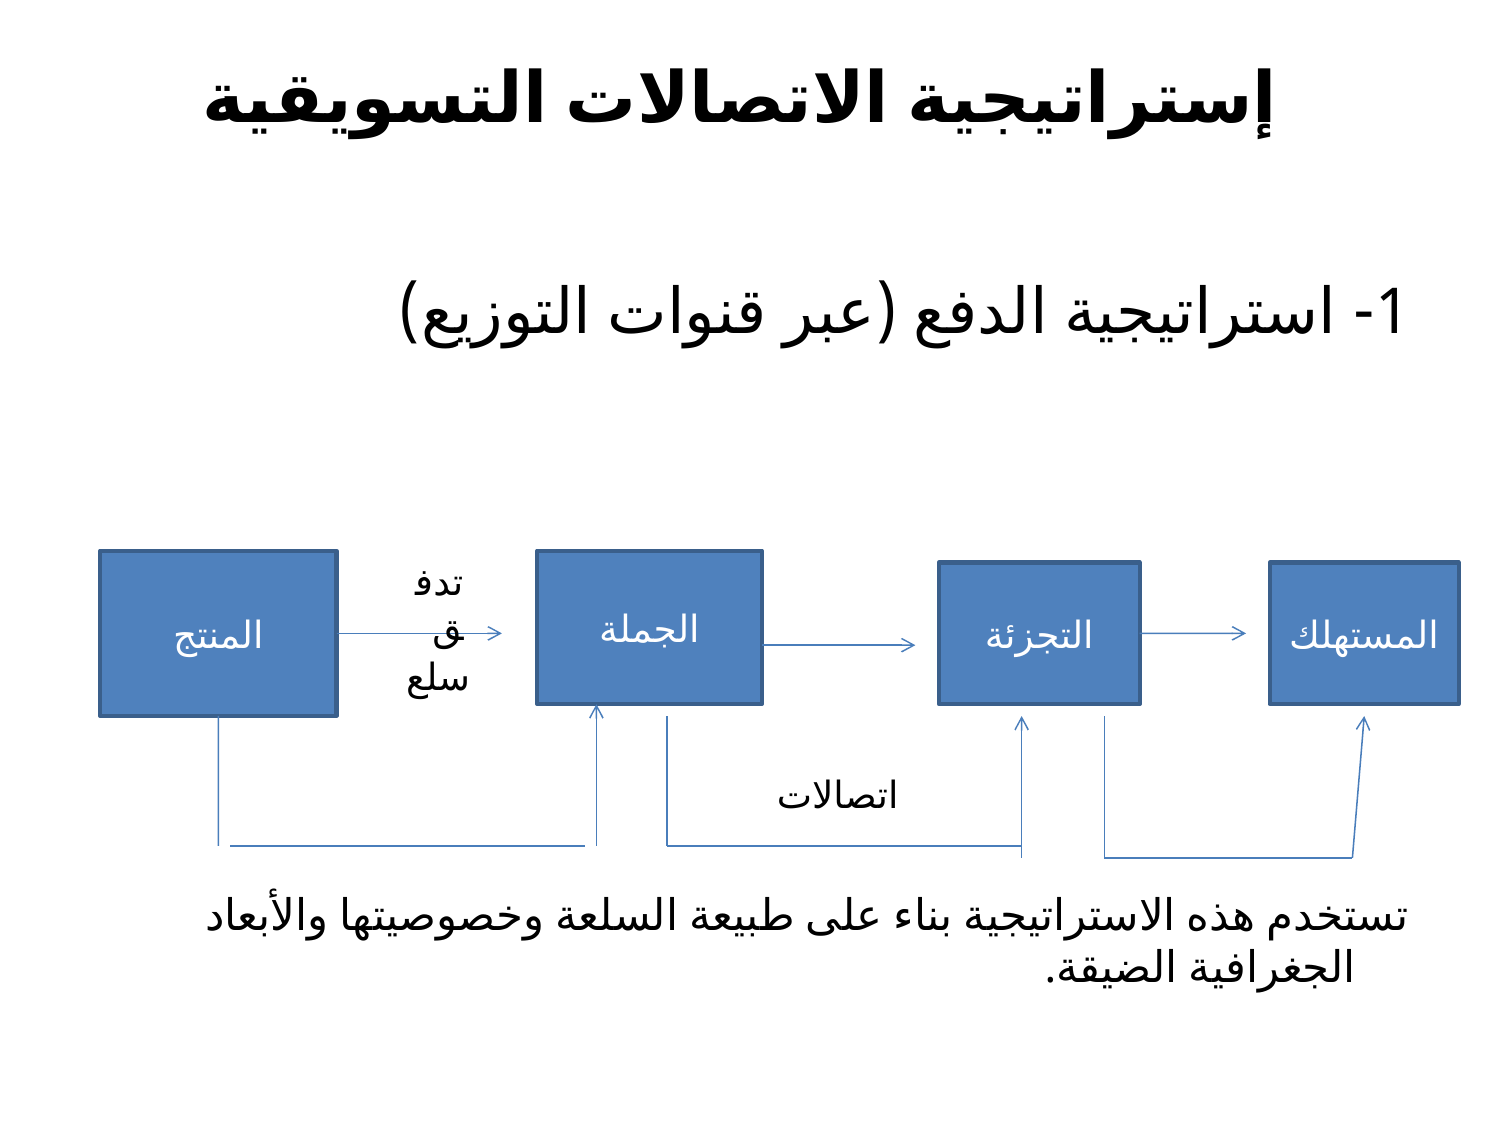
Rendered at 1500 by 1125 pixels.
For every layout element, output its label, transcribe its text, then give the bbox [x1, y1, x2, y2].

text_box سلع [371, 645, 485, 705]
text_box المنتج [98, 549, 339, 718]
text_box التجزئة [937, 560, 1142, 706]
text_box تدفق [371, 550, 479, 632]
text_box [1352, 715, 1365, 858]
title إستراتيجية الاتصالات التسويقية [64, 42, 1415, 231]
text_box اتصالات [749, 763, 914, 823]
text_box المستهلك [1268, 560, 1461, 706]
list 1- استراتيجية الدفع (عبر قنوات التوزيع) تستخدم هذه الاستراتيجية بناء على طبيعة السلعة وخصوصيتها والأبعاد الجغرافية الضيقة. [75, 262, 1425, 1005]
text_box الجملة [535, 549, 764, 706]
